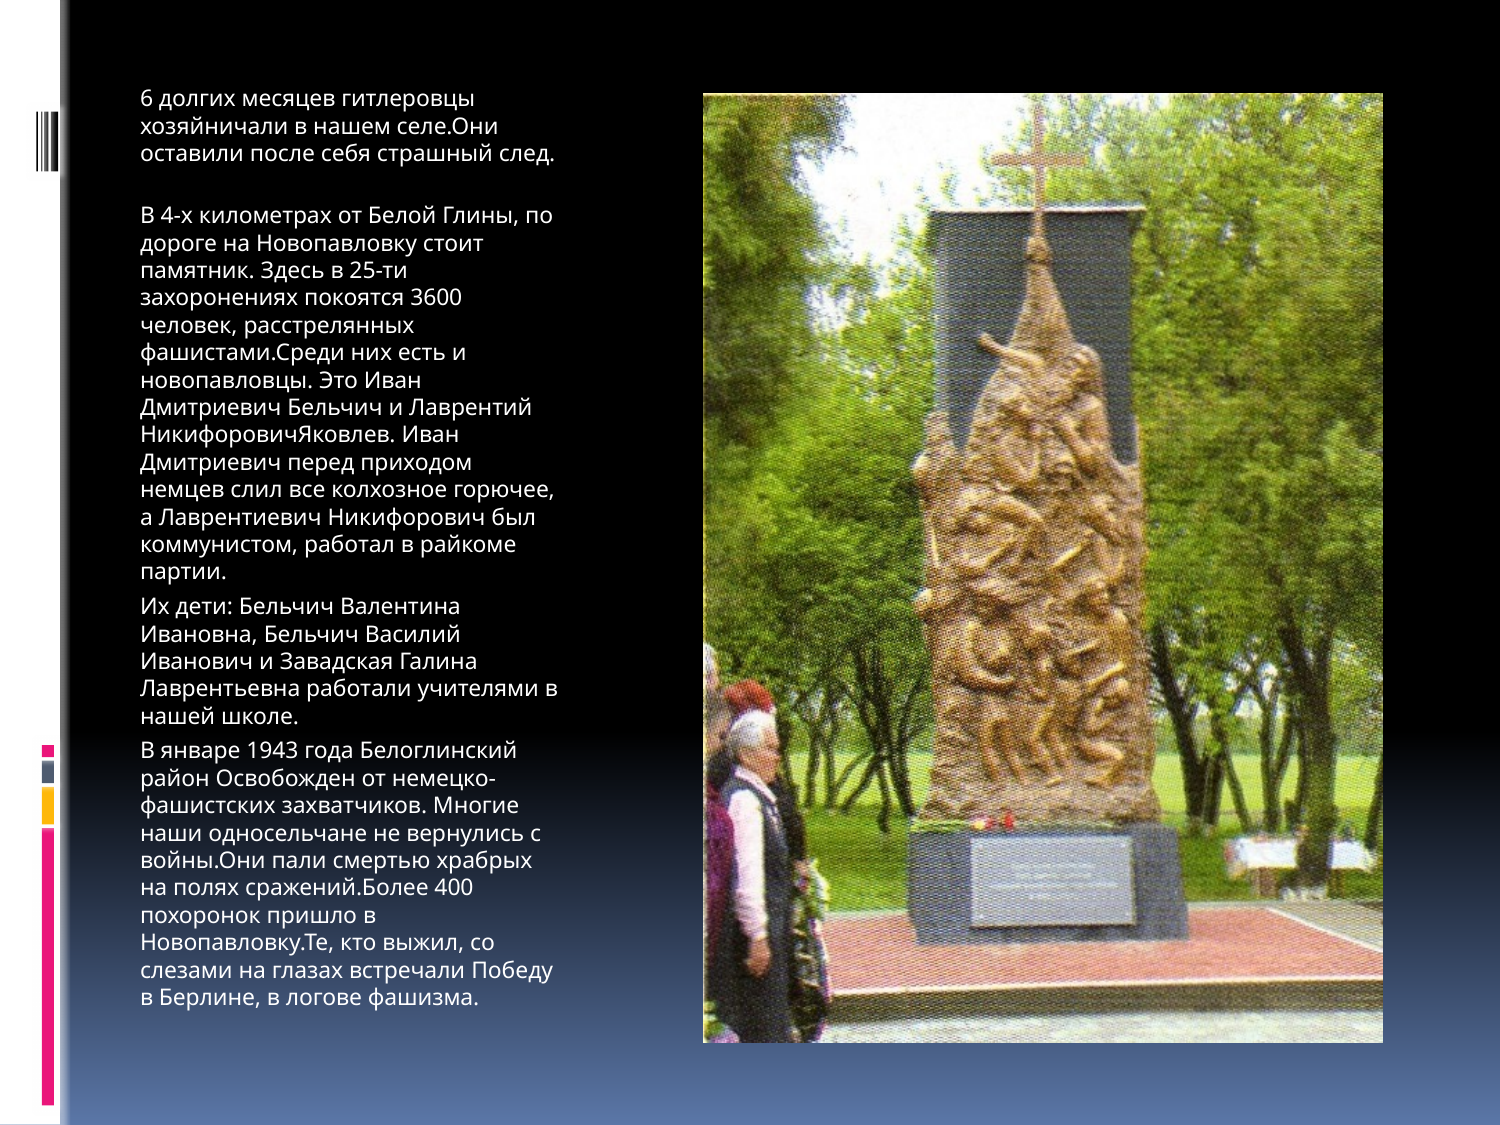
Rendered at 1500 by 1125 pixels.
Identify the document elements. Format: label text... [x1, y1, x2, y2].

list 6 долгих месяцев гитлеровцы хозяйничали в нашем селе.Они оставили после себя страшный след. В 4-х километрах от Белой Глины, по дороге на Новопавловку стоит памятник. Здесь в 25-ти захоронениях покоятся 3600 человек, расстрелянных фашистами.Среди них есть и новопавловцы. Это Иван Дмитриевич Бельчич и Лаврентий НикифоровичЯковлев. Иван Дмитриевич перед приходом немцев слил все колхозное горючее, а Лаврентиевич Никифорович был коммунистом, работал в райкоме партии. Их дети: Бельчич Валентина Ивановна, Бельчич Василий Иванович и Завадская Галина Лаврентьевна работали учителями в нашей школе. В январе 1943 года Белоглинский район Освобожден от немецко-фашистских захватчиков. Многие наши односельчане не вернулись с войны.Они пали смертью храбрых на полях сражений.Более 400 похоронок пришло в Новопавловку.Те, кто выжил, со слезами на глазах встречали Победу в Берлине, в логове фашизма. [117, 46, 575, 1020]
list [702, 93, 1384, 1044]
